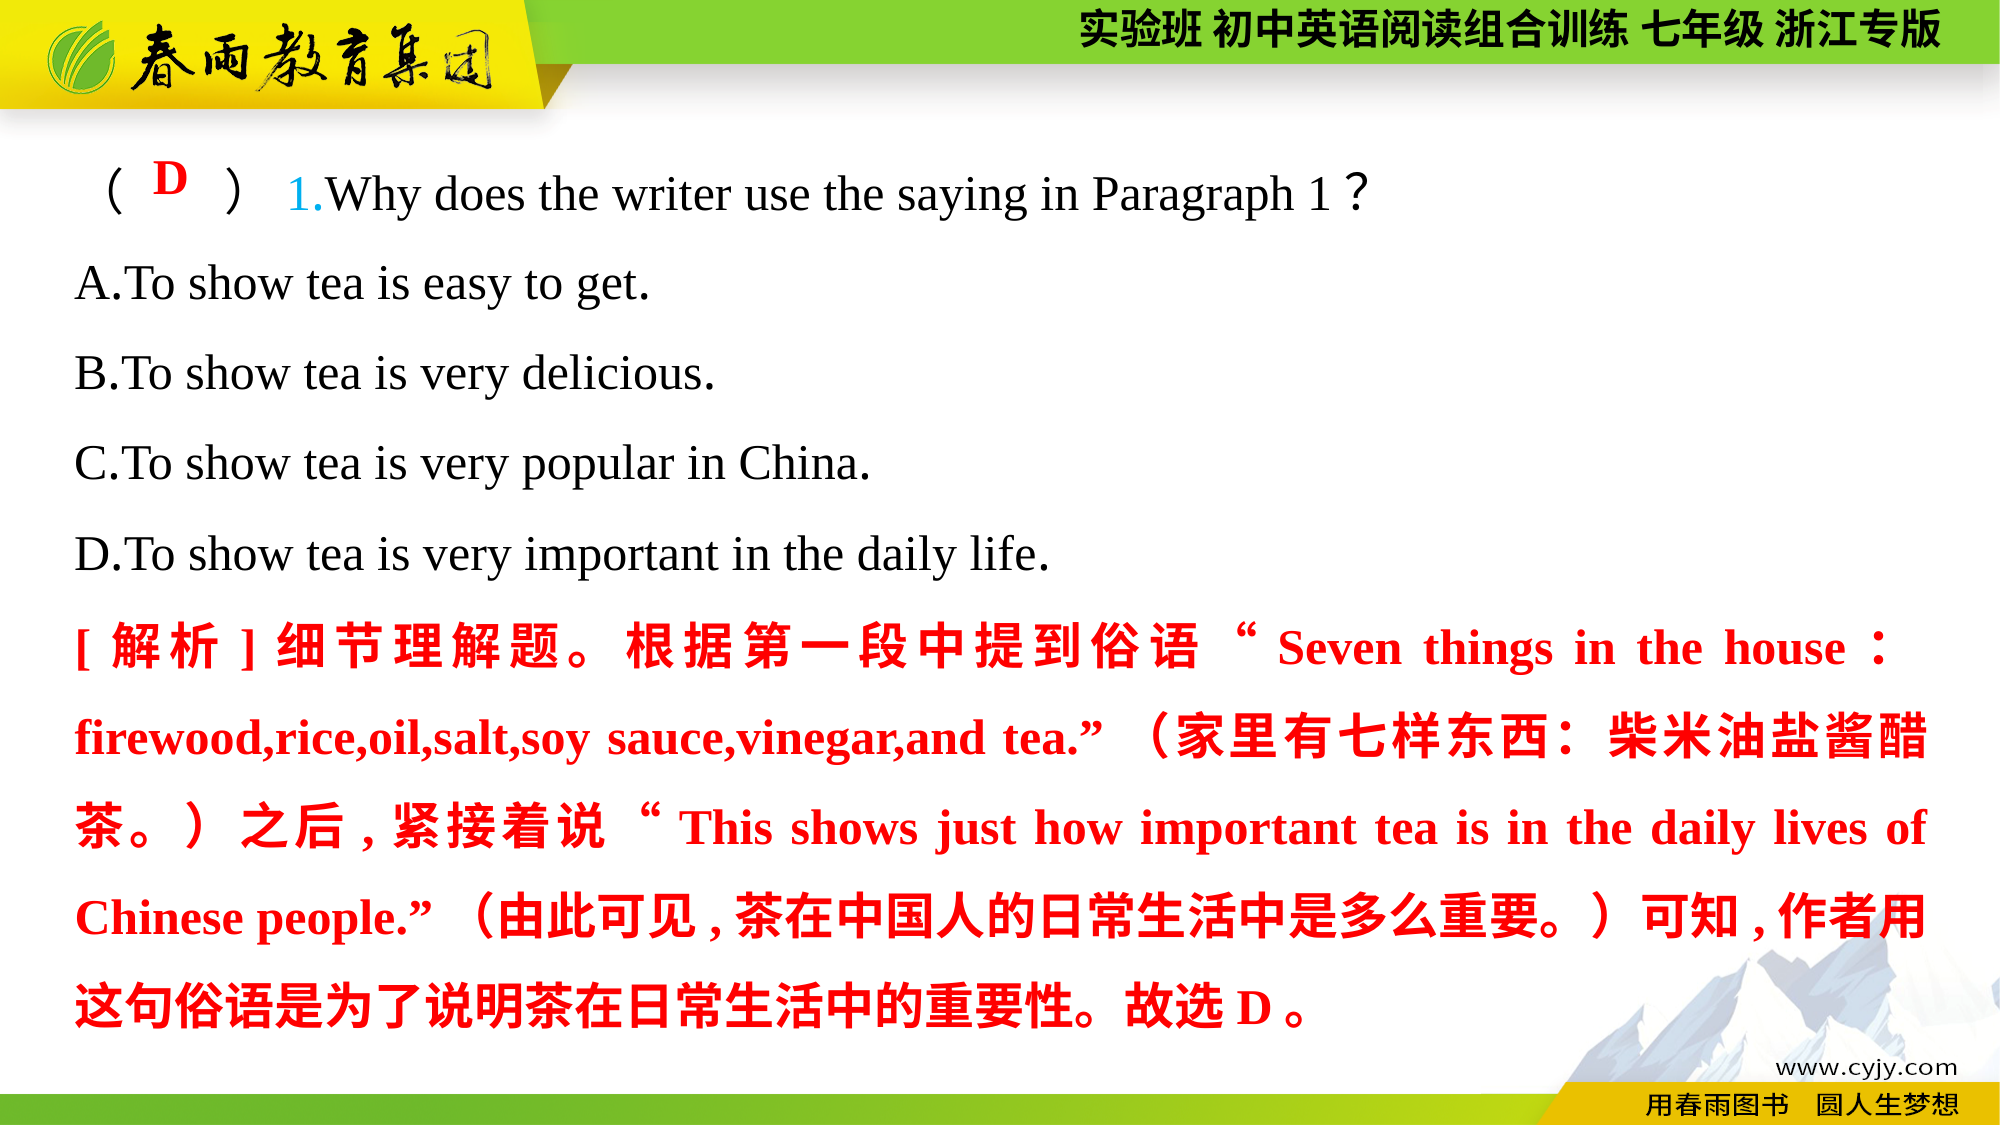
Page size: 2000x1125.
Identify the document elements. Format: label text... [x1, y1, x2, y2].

list （ ）1.Why does the writer use the saying in Paragraph 1？ A.To show tea is easy to get. B.To show tea is very delicious. C.To show tea is very popular in China. D.To show tea is very important in the daily life. [59, 122, 1944, 577]
picture [0, 0, 2000, 1125]
text_box [解析]细节理解题。根据第一段中提到俗语“Seven things in the house：firewood,rice,oil,salt,soy sauce,vinegar,and tea.”（家里有七样东西：柴米油盐酱醋茶。）之后,紧接着说“This shows just how important tea is in the daily lives of Chinese people.”（由此可见,茶在中国人的日常生活中是多么重要。）可知,作者用这句俗语是为了说明茶在日常生活中的重要性。故选D。 [59, 577, 1944, 1042]
text_box D [138, 137, 204, 212]
